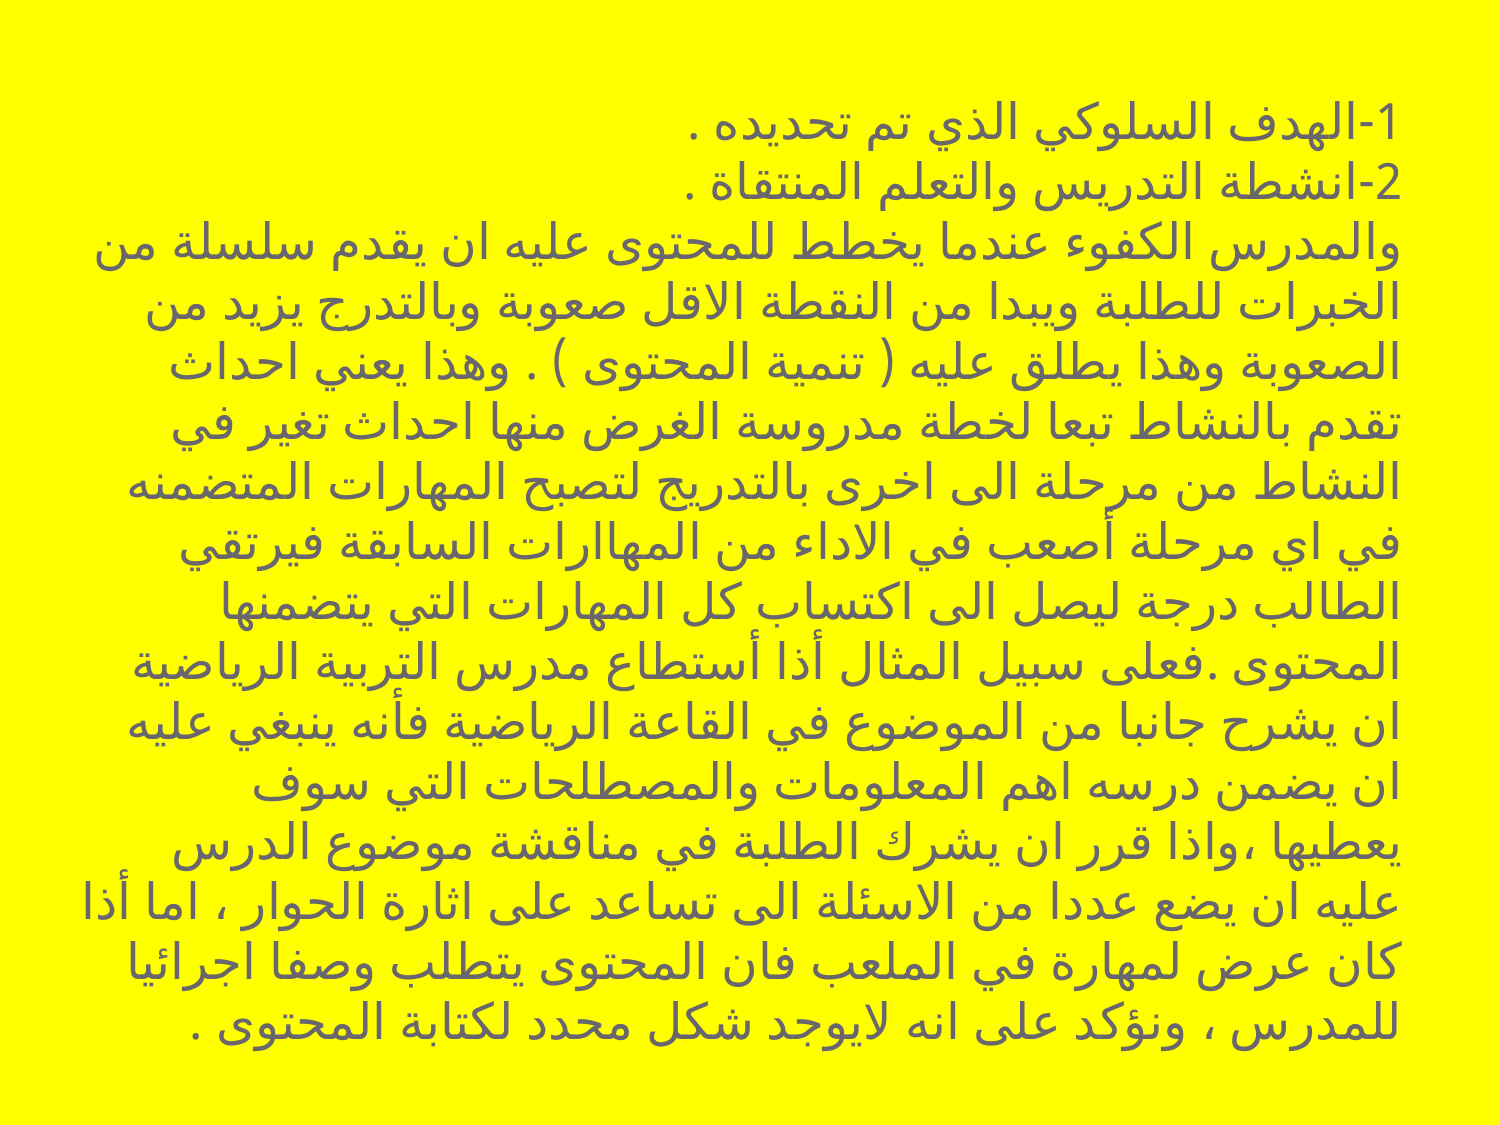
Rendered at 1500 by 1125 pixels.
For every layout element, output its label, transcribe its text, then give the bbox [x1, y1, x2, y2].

text_box 1-الهدف السلوكي الذي تم تحديده . 2-انشطة التدريس والتعلم المنتقاة . والمدرس الكفوء عندما يخطط للمحتوى عليه ان يقدم سلسلة من الخبرات للطلبة ويبدا من النقطة الاقل صعوبة وبالتدرج يزيد من الصعوبة وهذا يطلق عليه ( تنمية المحتوى ) . وهذا يعني احداث تقدم بالنشاط تبعا لخطة مدروسة الغرض منها احداث تغير في النشاط من مرحلة الى اخرى بالتدريج لتصبح المهارات المتضمنه في اي مرحلة أصعب في الاداء من المهاارات السابقة فيرتقي الطالب درجة ليصل الى اكتساب كل المهارات التي يتضمنها المحتوى .فعلى سبيل المثال أذا أستطاع مدرس التربية الرياضية ان يشرح جانبا من الموضوع في القاعة الرياضية فأنه ينبغي عليه ان يضمن درسه اهم المعلومات والمصطلحات التي سوف يعطيها ،واذا قرر ان يشرك الطلبة في مناقشة موضوع الدرس عليه ان يضع عددا من الاسئلة الى تساعد على اثارة الحوار ، اما أذا كان عرض لمهارة في الملعب فان المحتوى يتطلب وصفا اجرائيا للمدرس ، ونؤكد على انه لايوجد شكل محدد لكتابة المحتوى . [58, 81, 1418, 1125]
